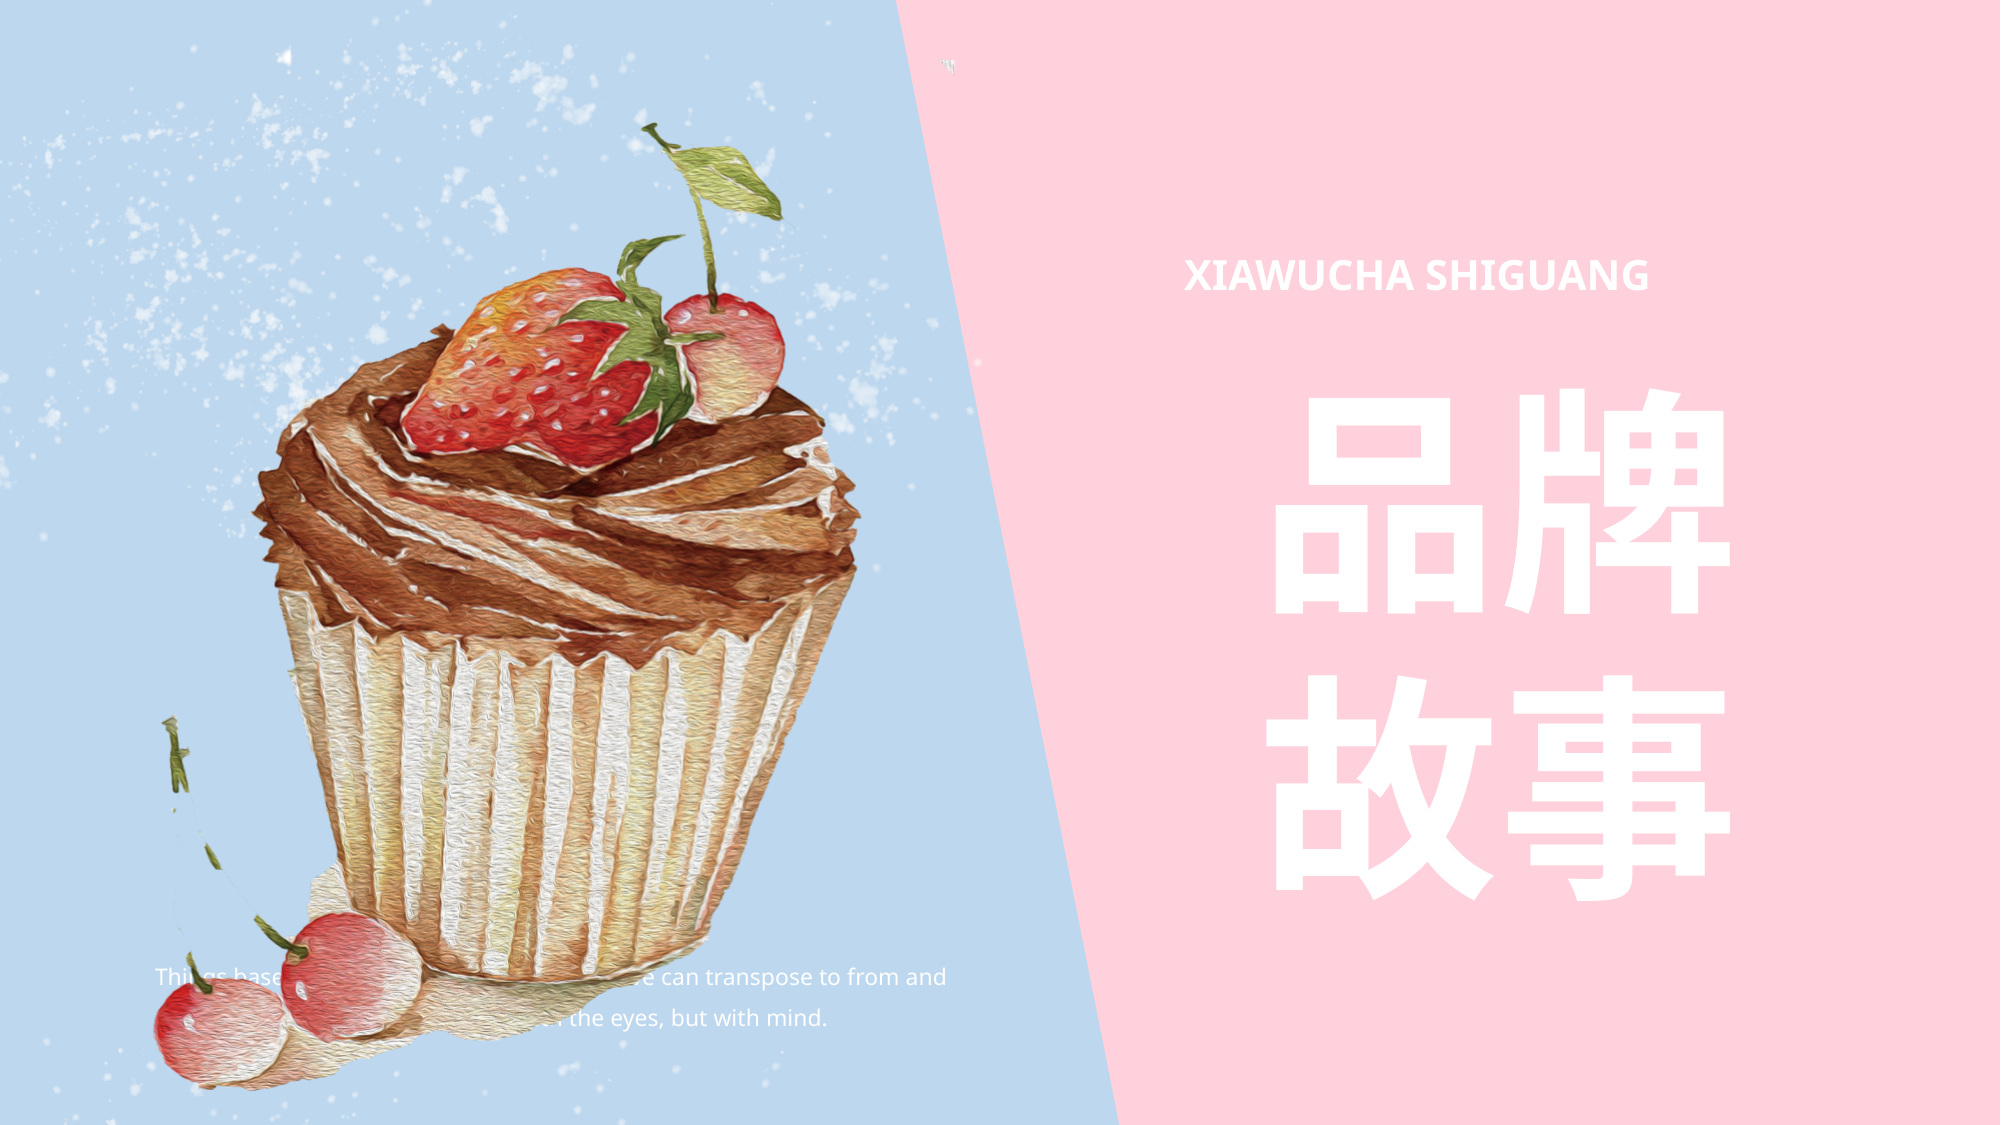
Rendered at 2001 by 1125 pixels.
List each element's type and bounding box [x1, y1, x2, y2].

text_box [1169, 240, 1855, 942]
picture [0, 0, 1006, 1125]
